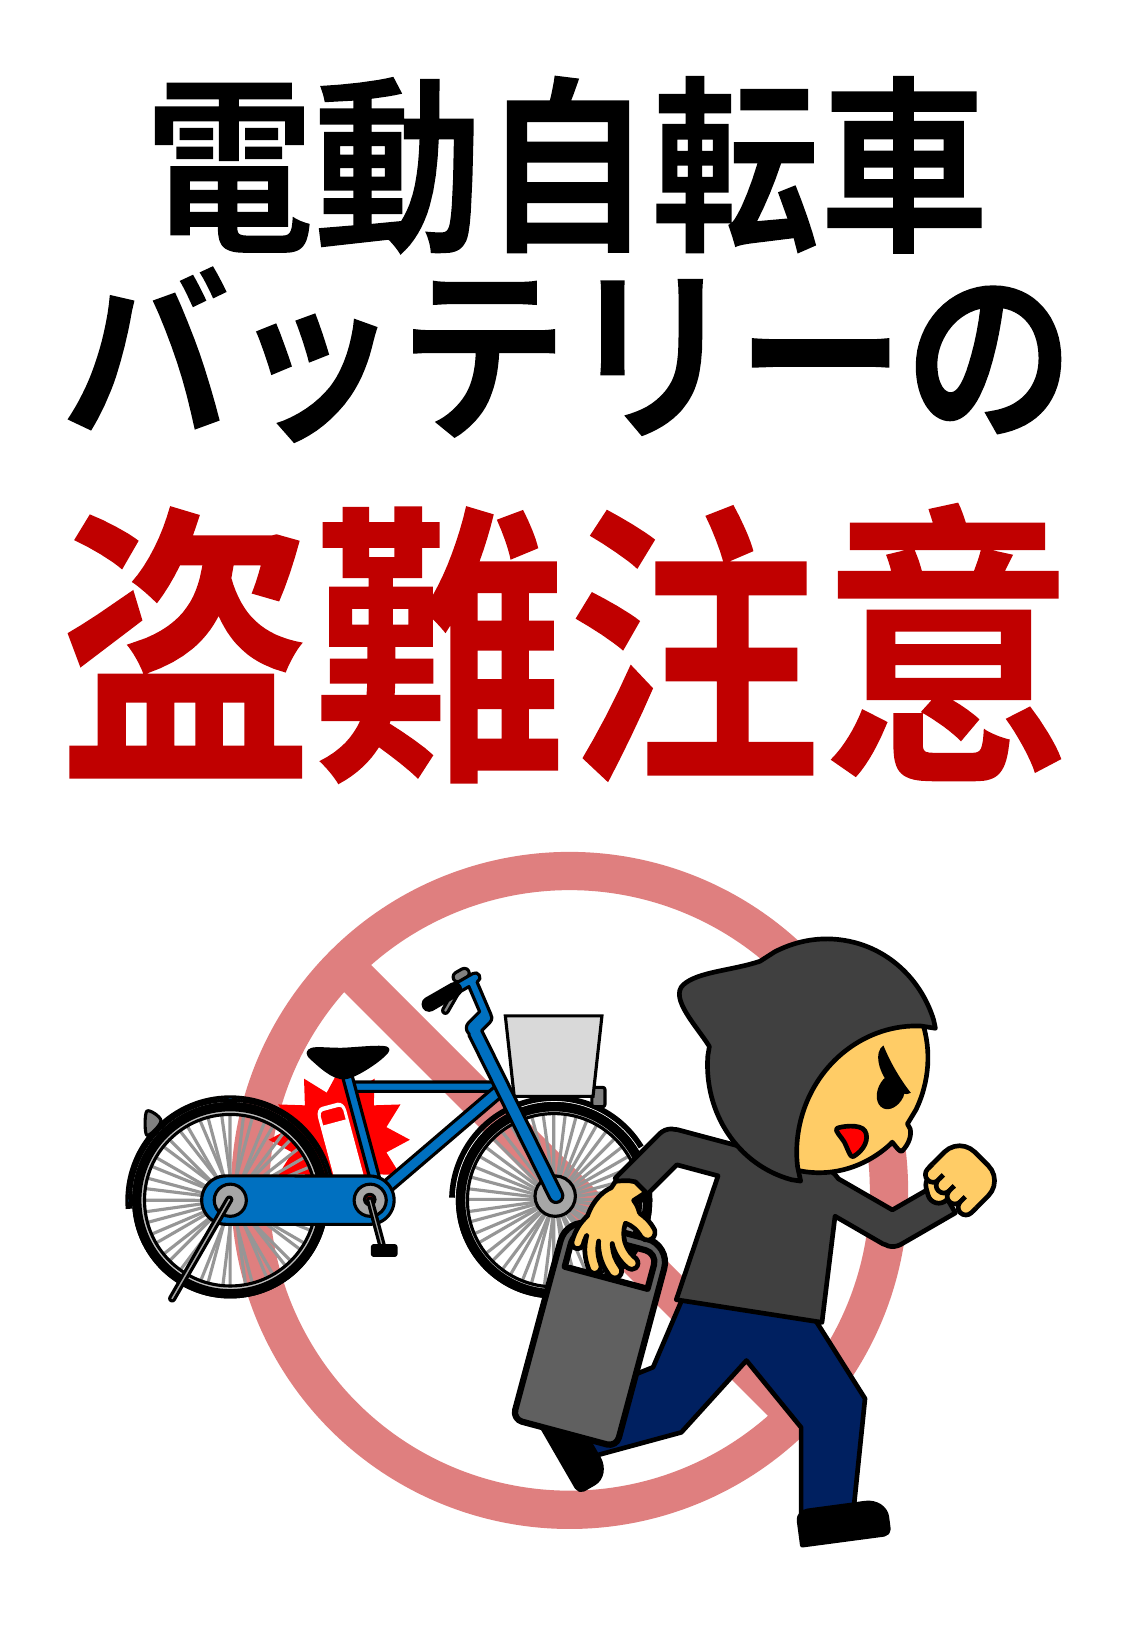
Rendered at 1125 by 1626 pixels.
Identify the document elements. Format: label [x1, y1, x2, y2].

text_box [126, 851, 991, 1540]
